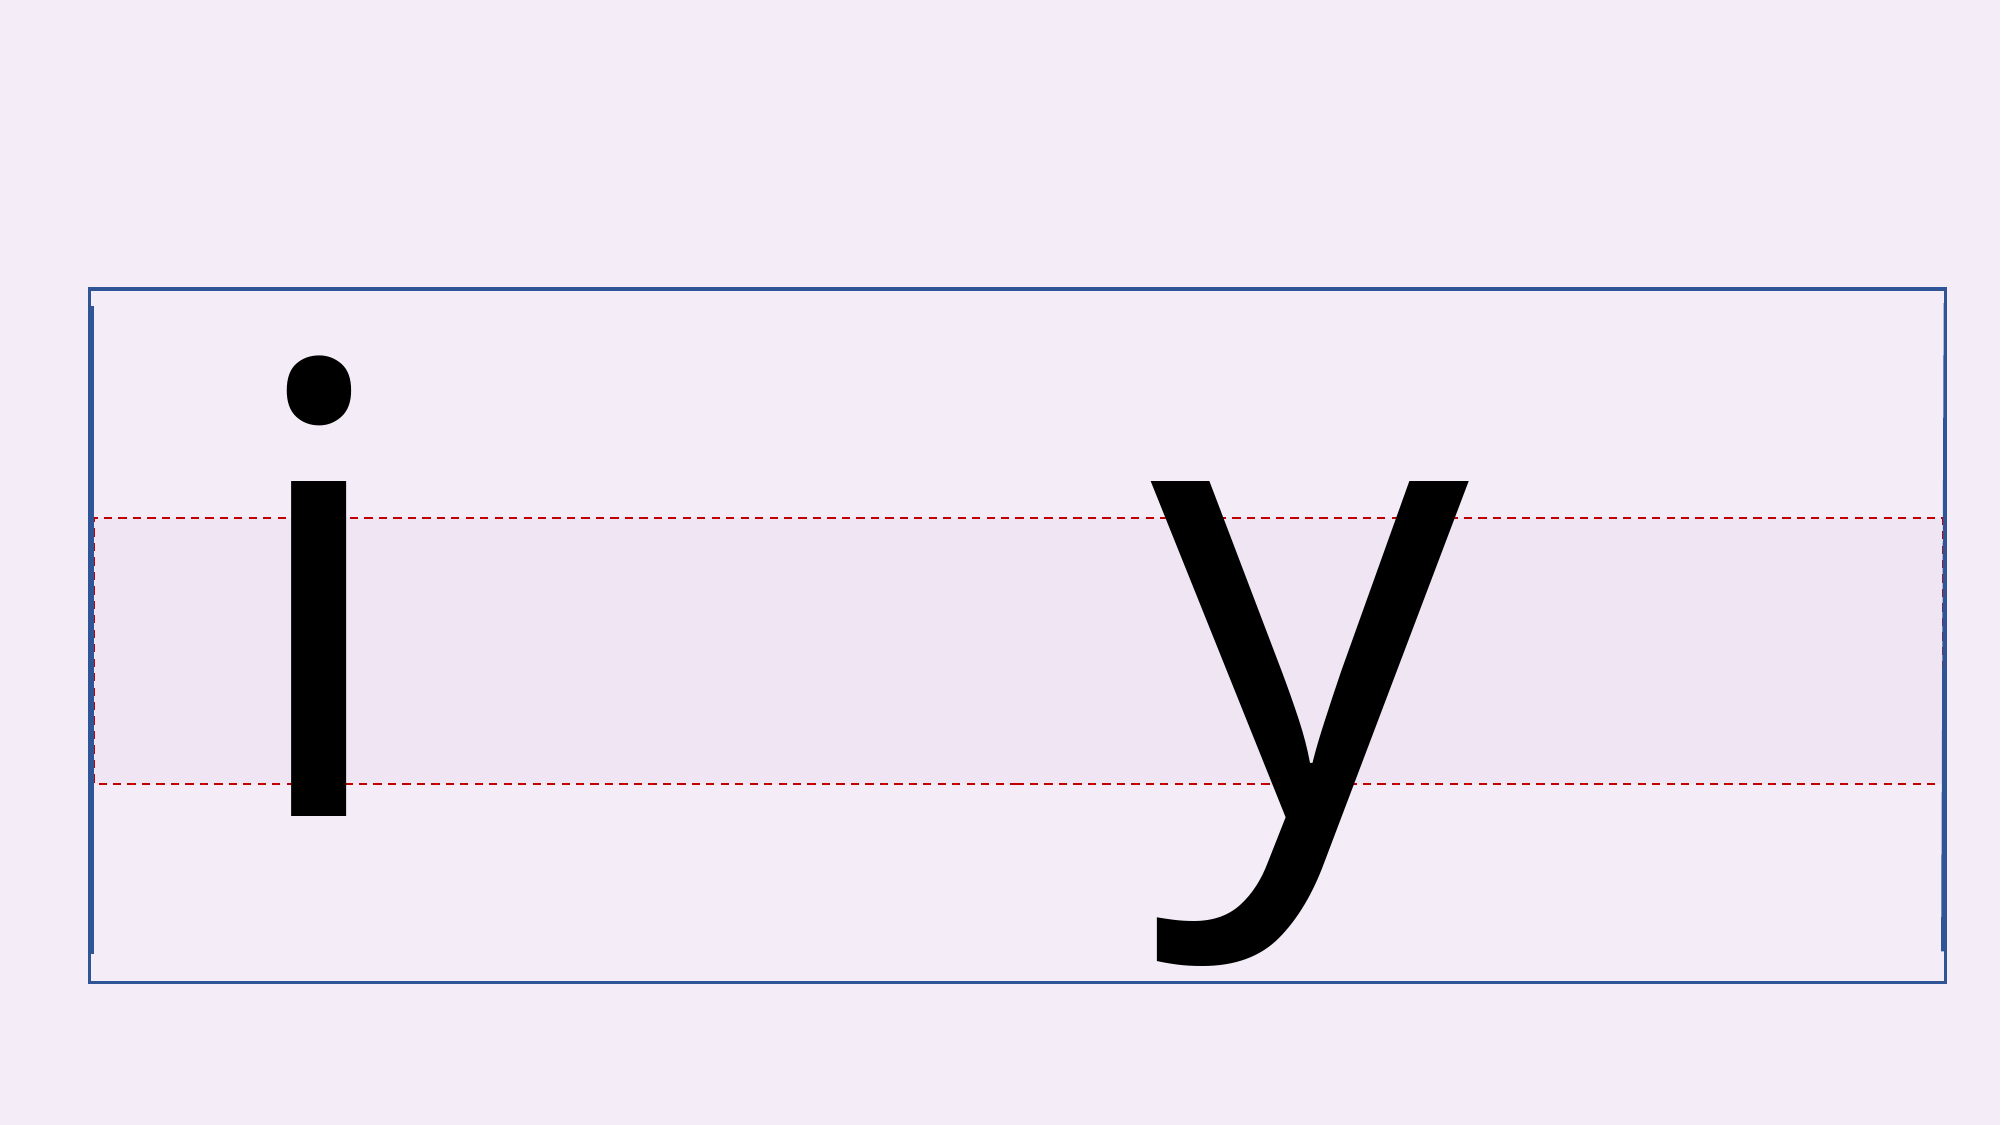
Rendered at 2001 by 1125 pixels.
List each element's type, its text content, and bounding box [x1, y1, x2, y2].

subtitle i [61, 269, 1135, 1048]
text_box y [1135, 269, 1950, 1093]
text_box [89, 288, 1946, 983]
